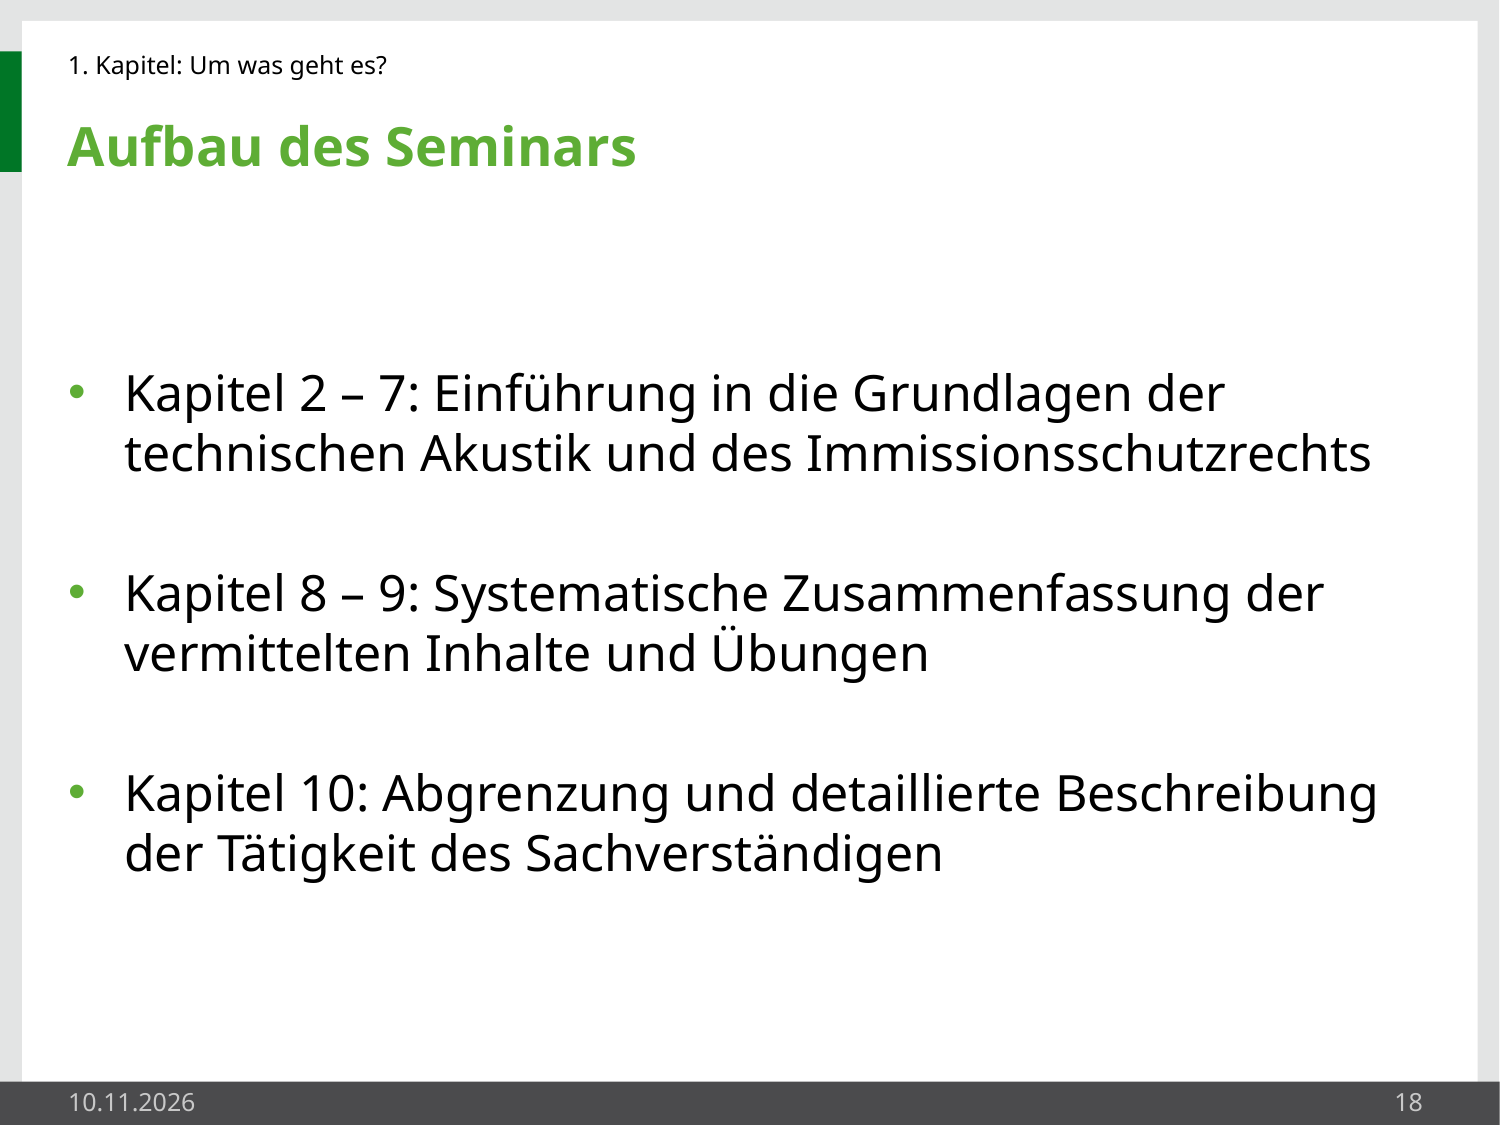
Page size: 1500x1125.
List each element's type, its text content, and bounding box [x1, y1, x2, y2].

title Aufbau des Seminars [67, 77, 1427, 178]
list Kapitel 2 – 7: Einführung in die Grundlagen der technischen Akustik und des Immissionsschutzrechts Kapitel 8 – 9: Systematische Zusammenfassung der vermittelten Inhalte und Übungen Kapitel 10: Abgrenzung und detaillierte Beschreibung der Tätigkeit des Sachverständigen [68, 361, 1436, 941]
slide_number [68, 1082, 231, 1125]
list 1. Kapitel: Um was geht es? [67, 49, 1415, 88]
slide_number 18 [1331, 1082, 1423, 1125]
